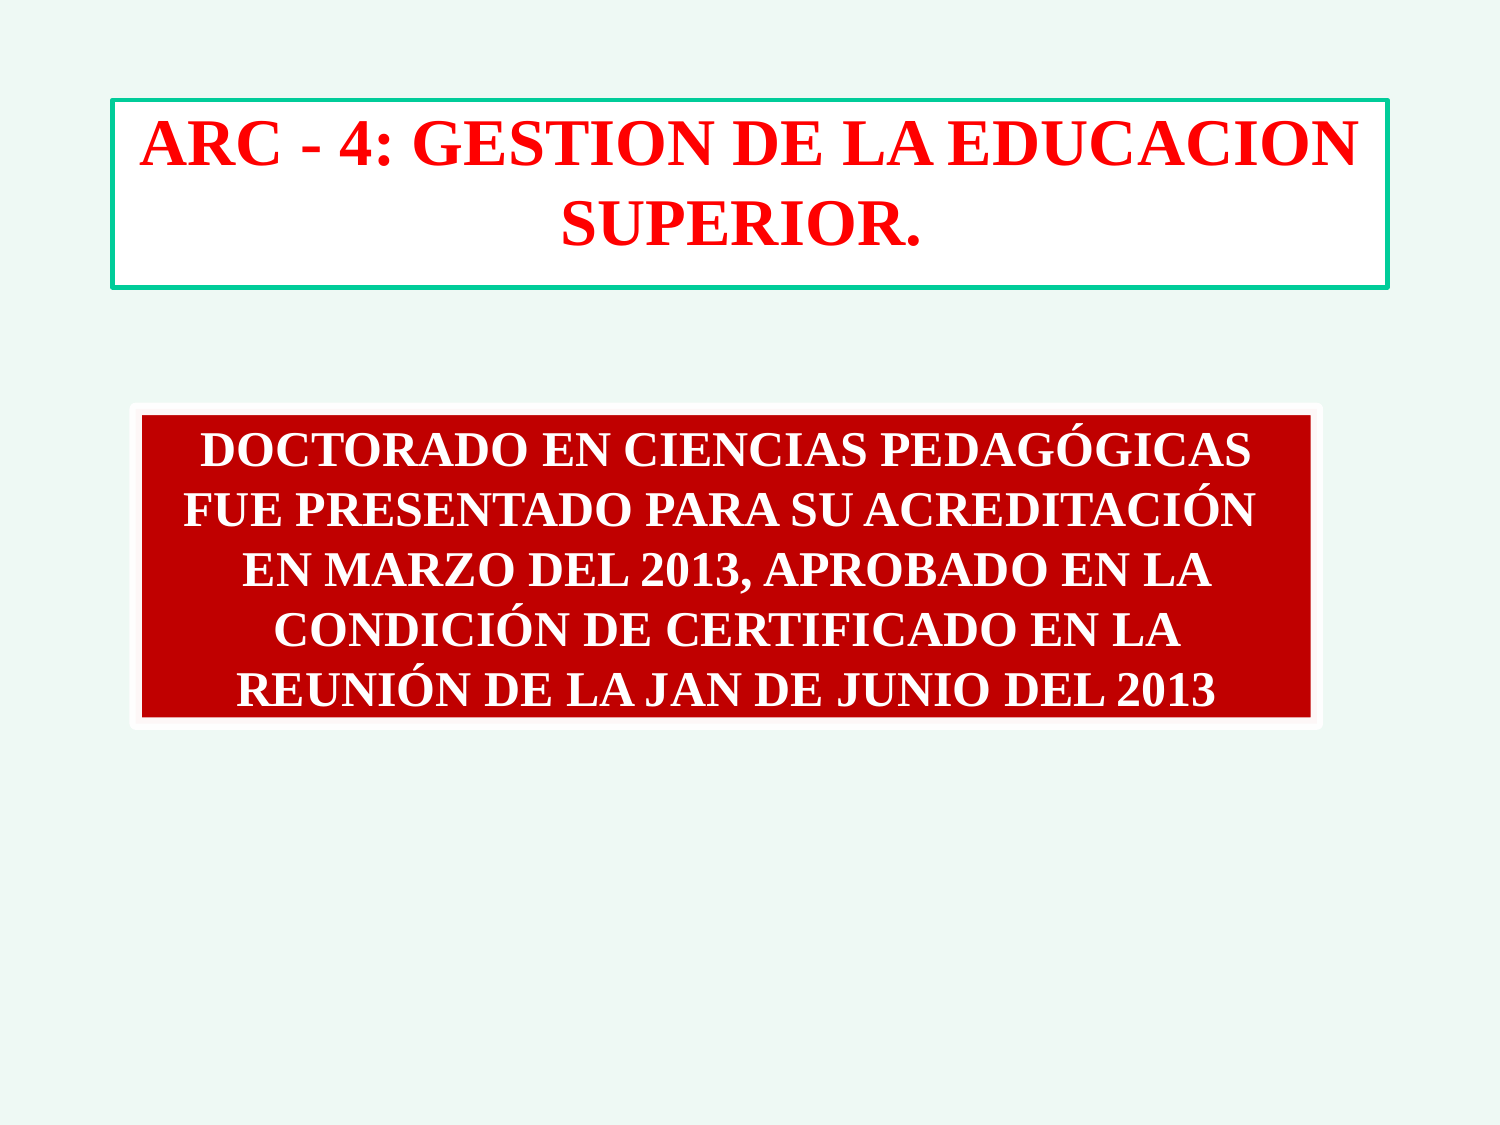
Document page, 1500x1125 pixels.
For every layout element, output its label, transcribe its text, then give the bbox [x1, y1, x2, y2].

text_box DOCTORADO EN CIENCIAS PEDAGÓGICAS FUE PRESENTADO PARA SU ACREDITACIÓN EN MARZO DEL 2013, APROBADO EN LA CONDICIÓN DE CERTIFICADO EN LA REUNIÓN DE LA JAN DE JUNIO DEL 2013 [134, 407, 1319, 726]
title ARC - 4: GESTION DE LA EDUCACION SUPERIOR. [110, 98, 1390, 290]
